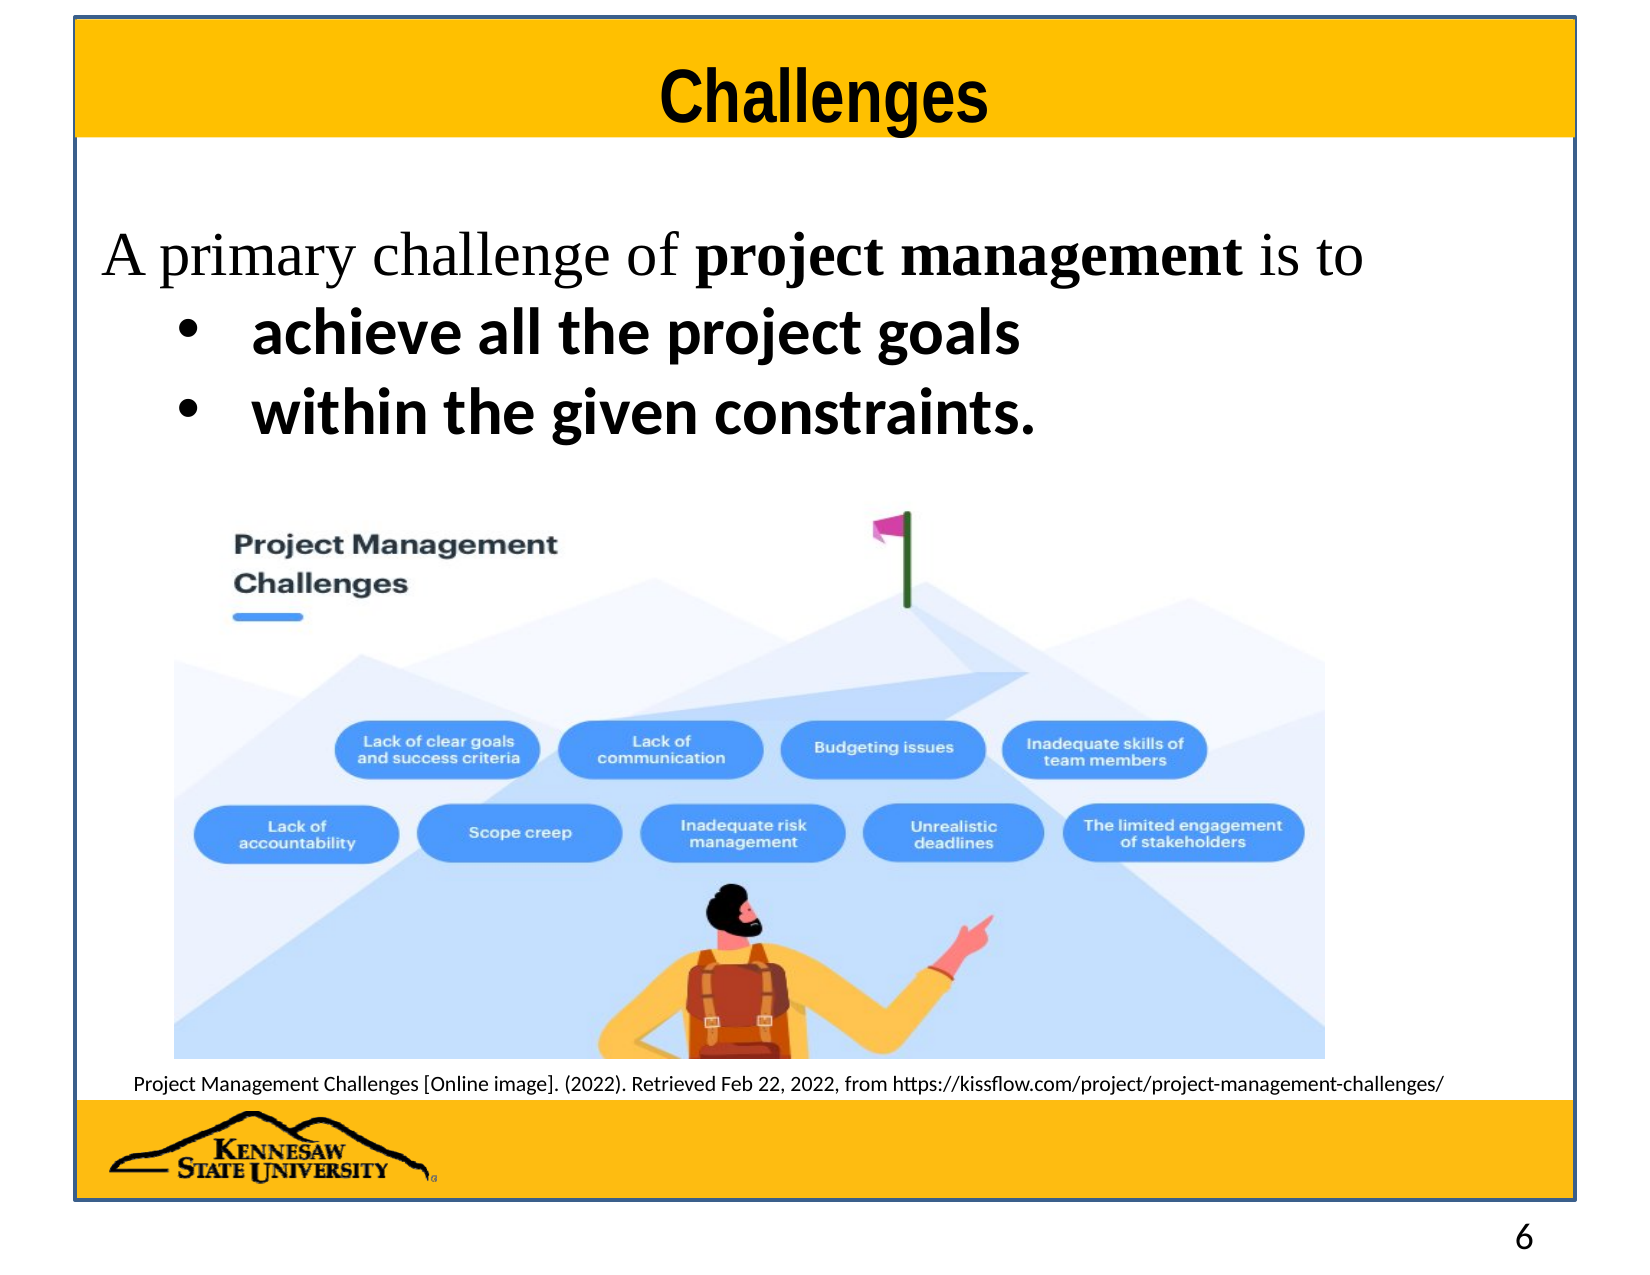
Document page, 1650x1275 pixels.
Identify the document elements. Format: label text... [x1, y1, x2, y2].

picture [174, 483, 1326, 1059]
list A primary challenge of project management is to achieve all the project goals within the given constraints. [101, 212, 1549, 714]
title Challenges [75, 19, 1575, 138]
text_box Project Management Challenges [Online image]. (2022). Retrieved Feb 22, 2022, from https://kissflow.com/project/project-management-challenges/ [118, 1062, 1532, 1104]
picture [108, 1111, 437, 1184]
